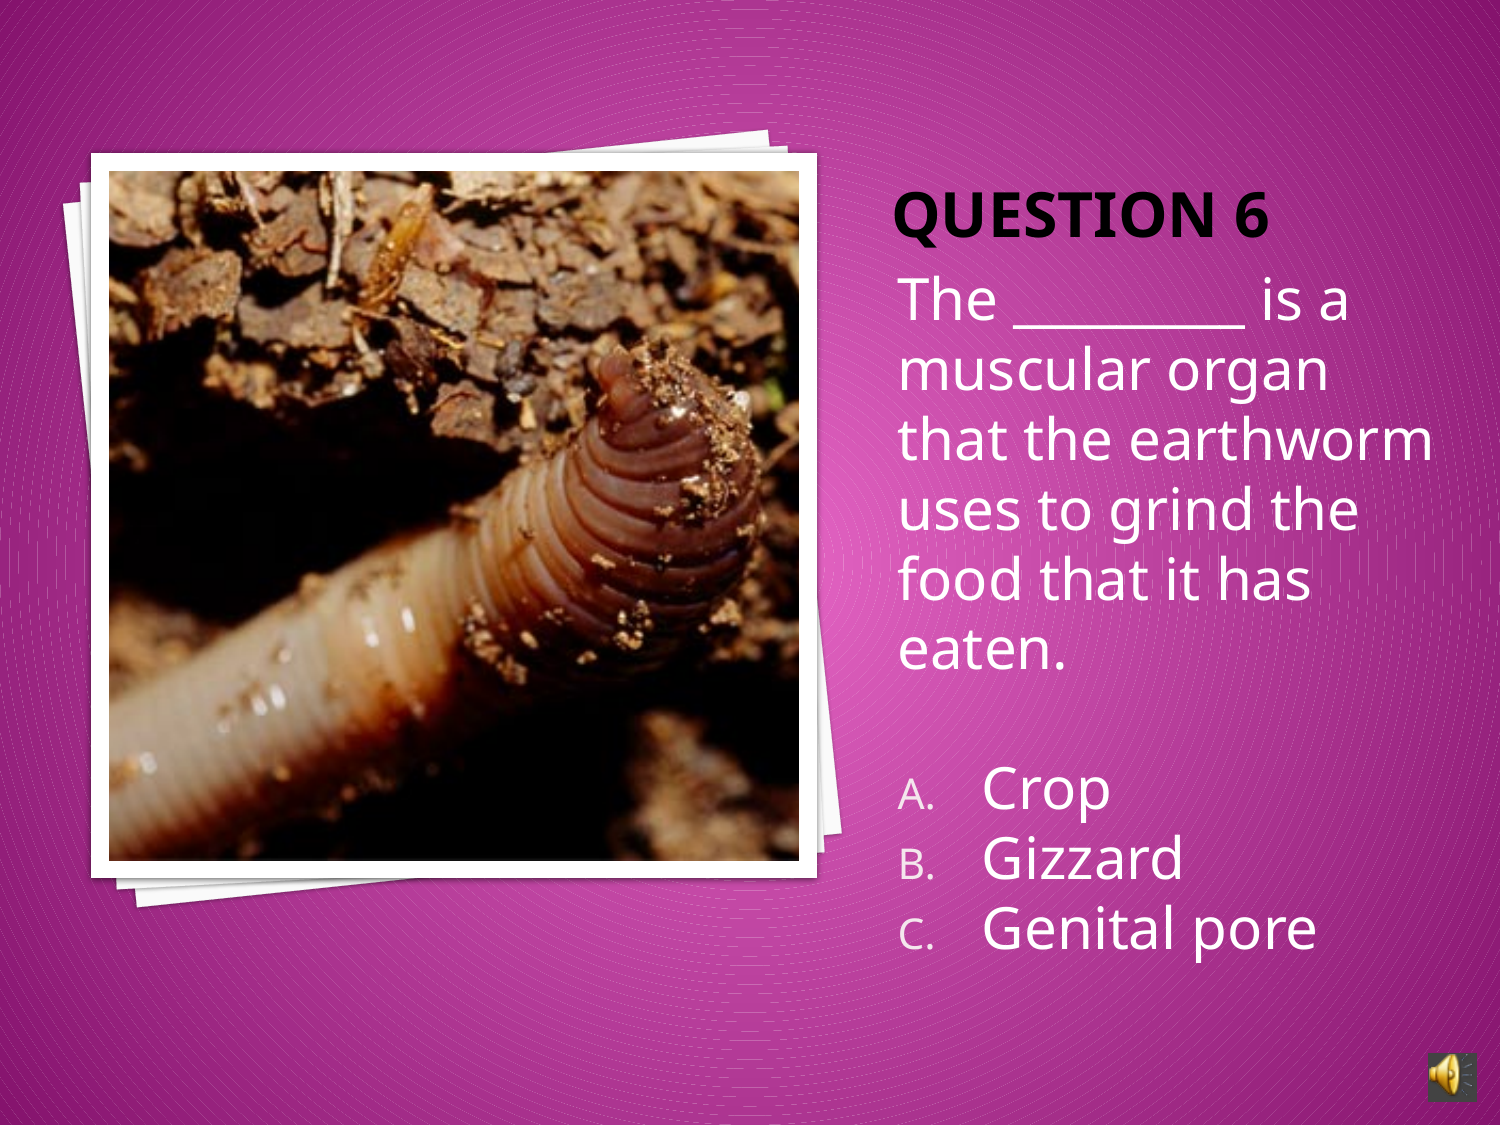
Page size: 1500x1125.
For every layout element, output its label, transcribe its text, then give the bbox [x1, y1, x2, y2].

title Question 6 [884, 50, 1447, 250]
picture [1427, 1052, 1479, 1104]
picture [108, 170, 800, 862]
list The _________ is a muscular organ that the earthworm uses to grind the food that it has eaten. Crop Gizzard Genital pore [884, 262, 1447, 975]
